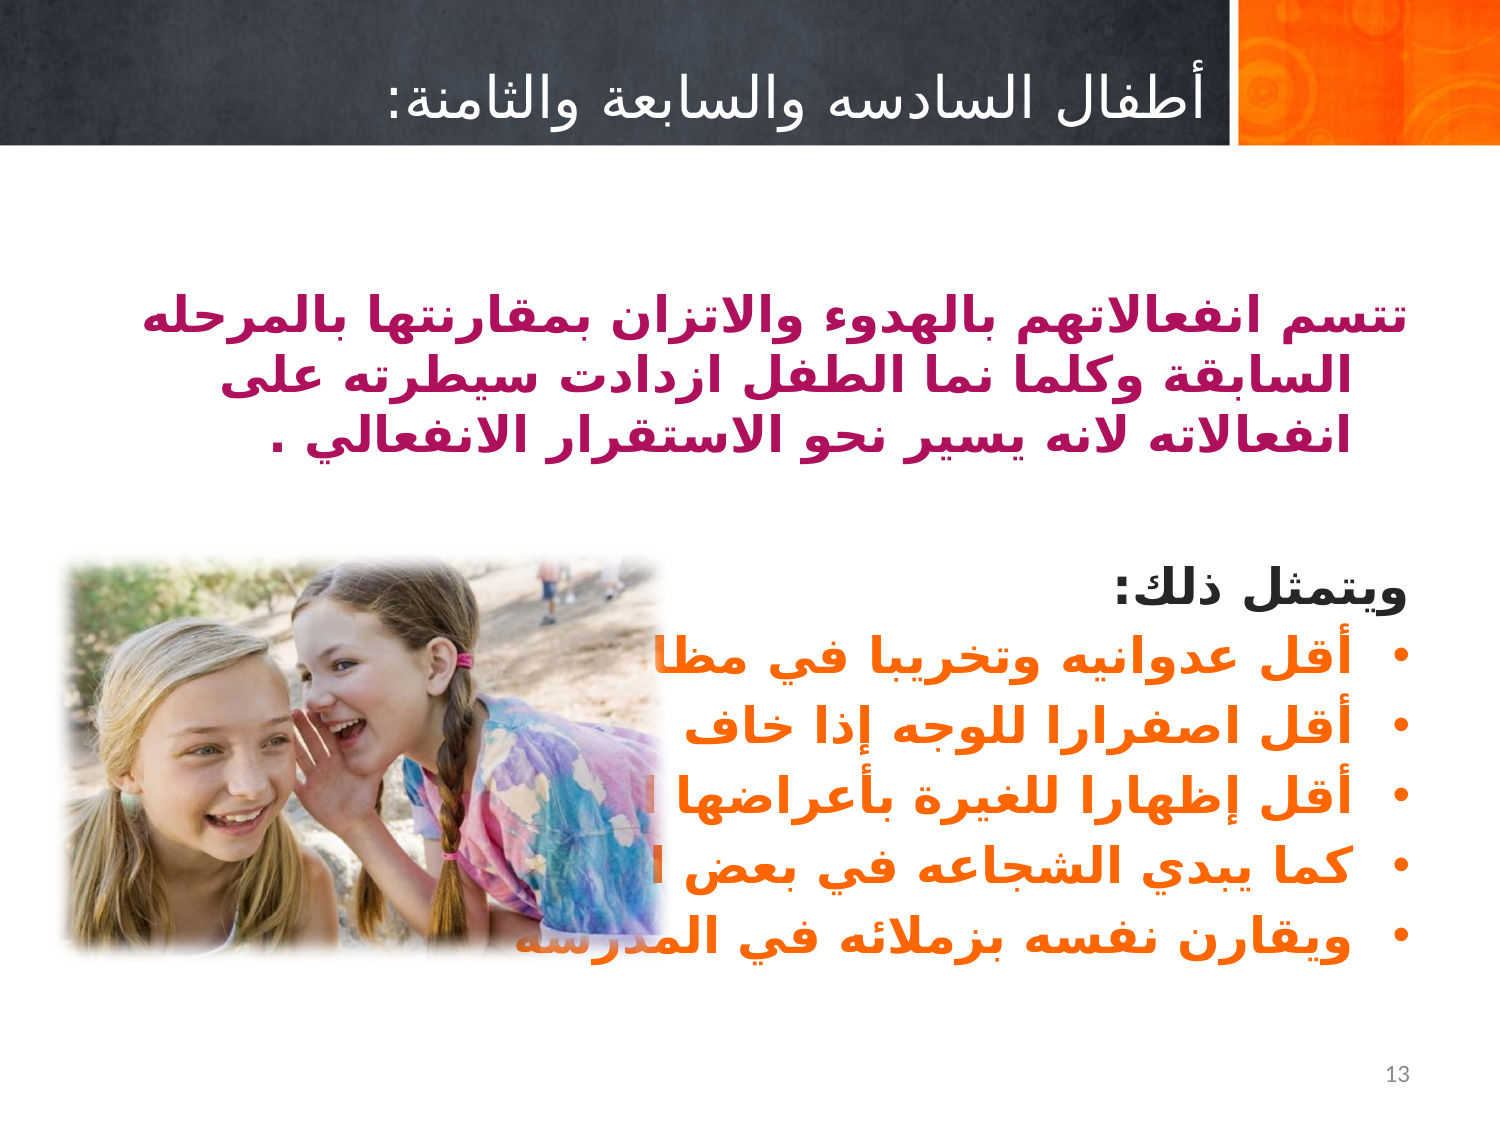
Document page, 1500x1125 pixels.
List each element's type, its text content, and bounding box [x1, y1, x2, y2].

list تتسم انفعالاتهم بالهدوء والاتزان بمقارنتها بالمرحله السابقة وكلما نما الطفل ازدادت سيطرته على انفعالاته لانه يسير نحو الاستقرار الانفعالي . ويتمثل ذلك: أقل عدوانيه وتخريبا في مظاهر غضبه أقل اصفرارا للوجه إذا خاف أقل إظهارا للغيرة بأعراضها البدائيه كما يبدي الشجاعه في بعض المواقف ويقارن نفسه بزملائه في المدرسة [123, 275, 1425, 1024]
slide_number 13 [1074, 1042, 1425, 1103]
picture [0, 0, 1500, 1125]
title أطفال السادسه والسابعة والثامنة: [62, 0, 1222, 138]
